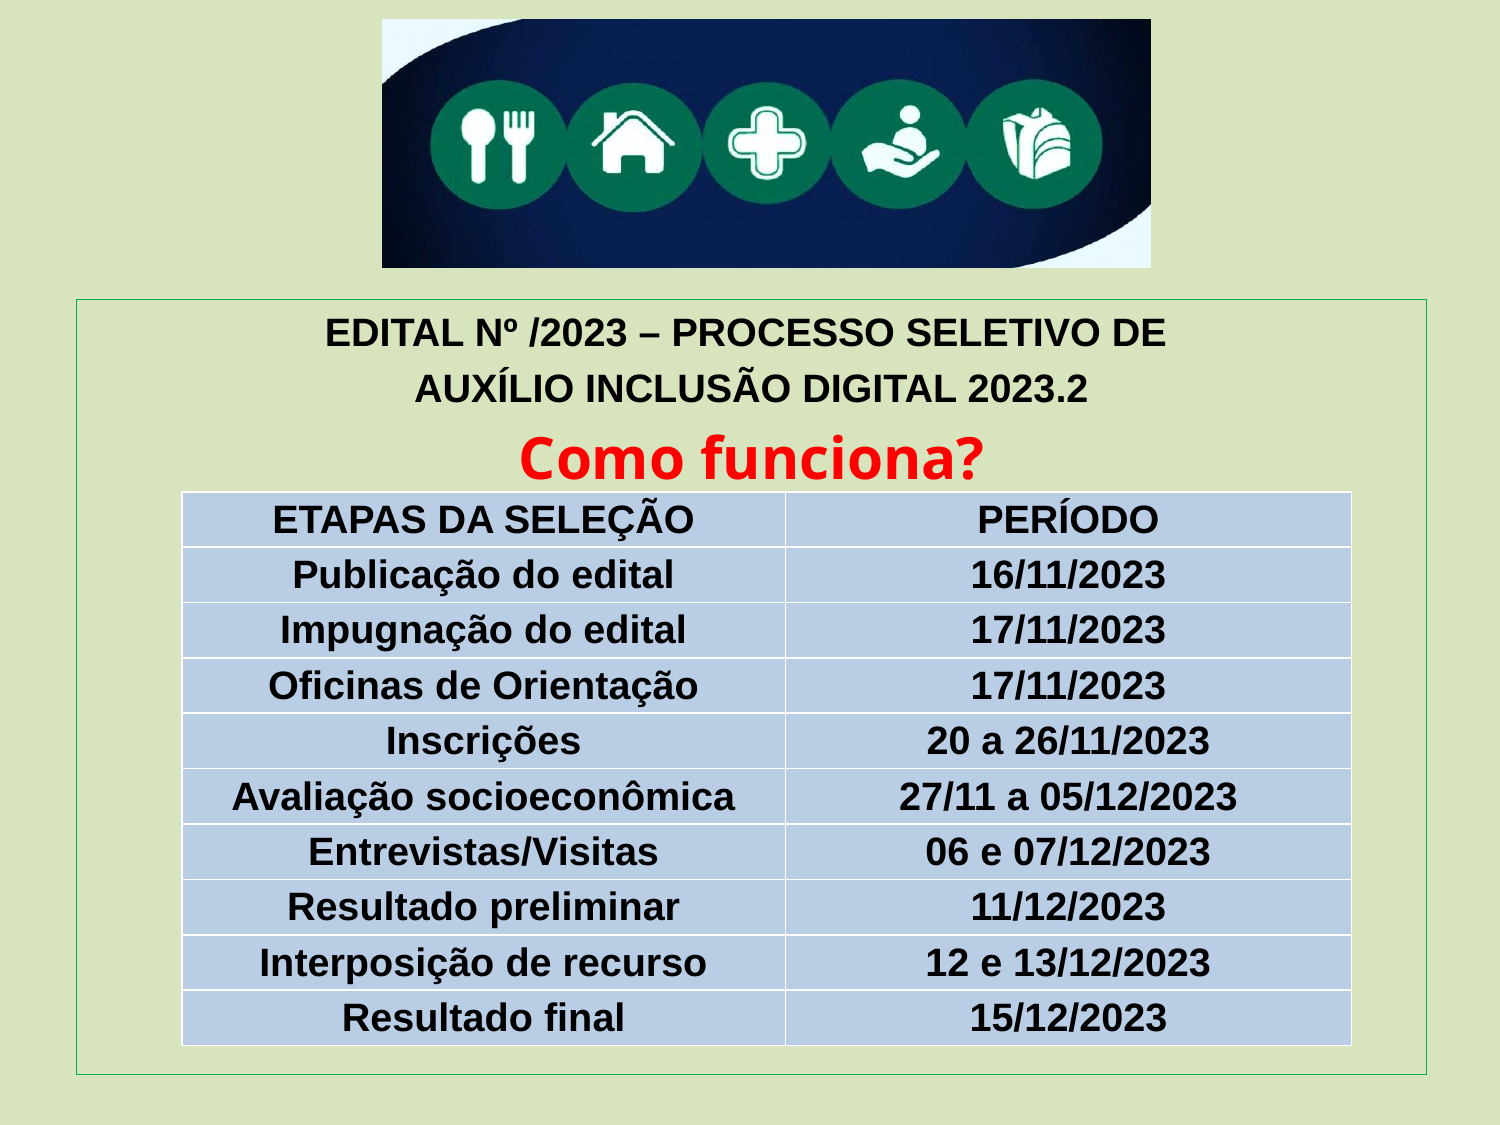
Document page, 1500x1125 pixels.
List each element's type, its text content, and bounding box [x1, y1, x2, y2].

table_cell Resultado preliminar [183, 880, 785, 934]
table_cell 15/12/2023 [786, 991, 1351, 1045]
table_cell Oficinas de Orientação [183, 659, 785, 712]
table_cell 27/11 a 05/12/2023 [786, 769, 1351, 823]
table_cell 16/11/2023 [786, 548, 1351, 602]
table_cell Entrevistas/Visitas [183, 825, 785, 879]
table_cell 11/12/2023 [786, 880, 1351, 934]
table_cell 17/11/2023 [786, 603, 1351, 657]
table_cell 20 a 26/11/2023 [786, 714, 1351, 768]
table_header ETAPAS DA SELEÇÃO [183, 493, 785, 546]
table_header PERÍODO [786, 493, 1351, 546]
table_cell 06 e 07/12/2023 [786, 825, 1351, 879]
table_cell 17/11/2023 [786, 659, 1351, 712]
table_cell Resultado final [183, 991, 785, 1045]
table_cell Impugnação do edital [183, 603, 785, 657]
list EDITAL Nº /2023 – PROCESSO SELETIVO DE AUXÍLIO INCLUSÃO DIGITAL 2023.2 Como funciona? [76, 299, 1427, 1075]
table_cell Interposição de recurso [183, 936, 785, 989]
table_cell Avaliação socioeconômica [183, 769, 785, 823]
table_cell Inscrições [183, 714, 785, 768]
picture [382, 18, 1151, 268]
table_cell 12 e 13/12/2023 [786, 936, 1351, 989]
table_cell Publicação do edital [183, 548, 785, 602]
